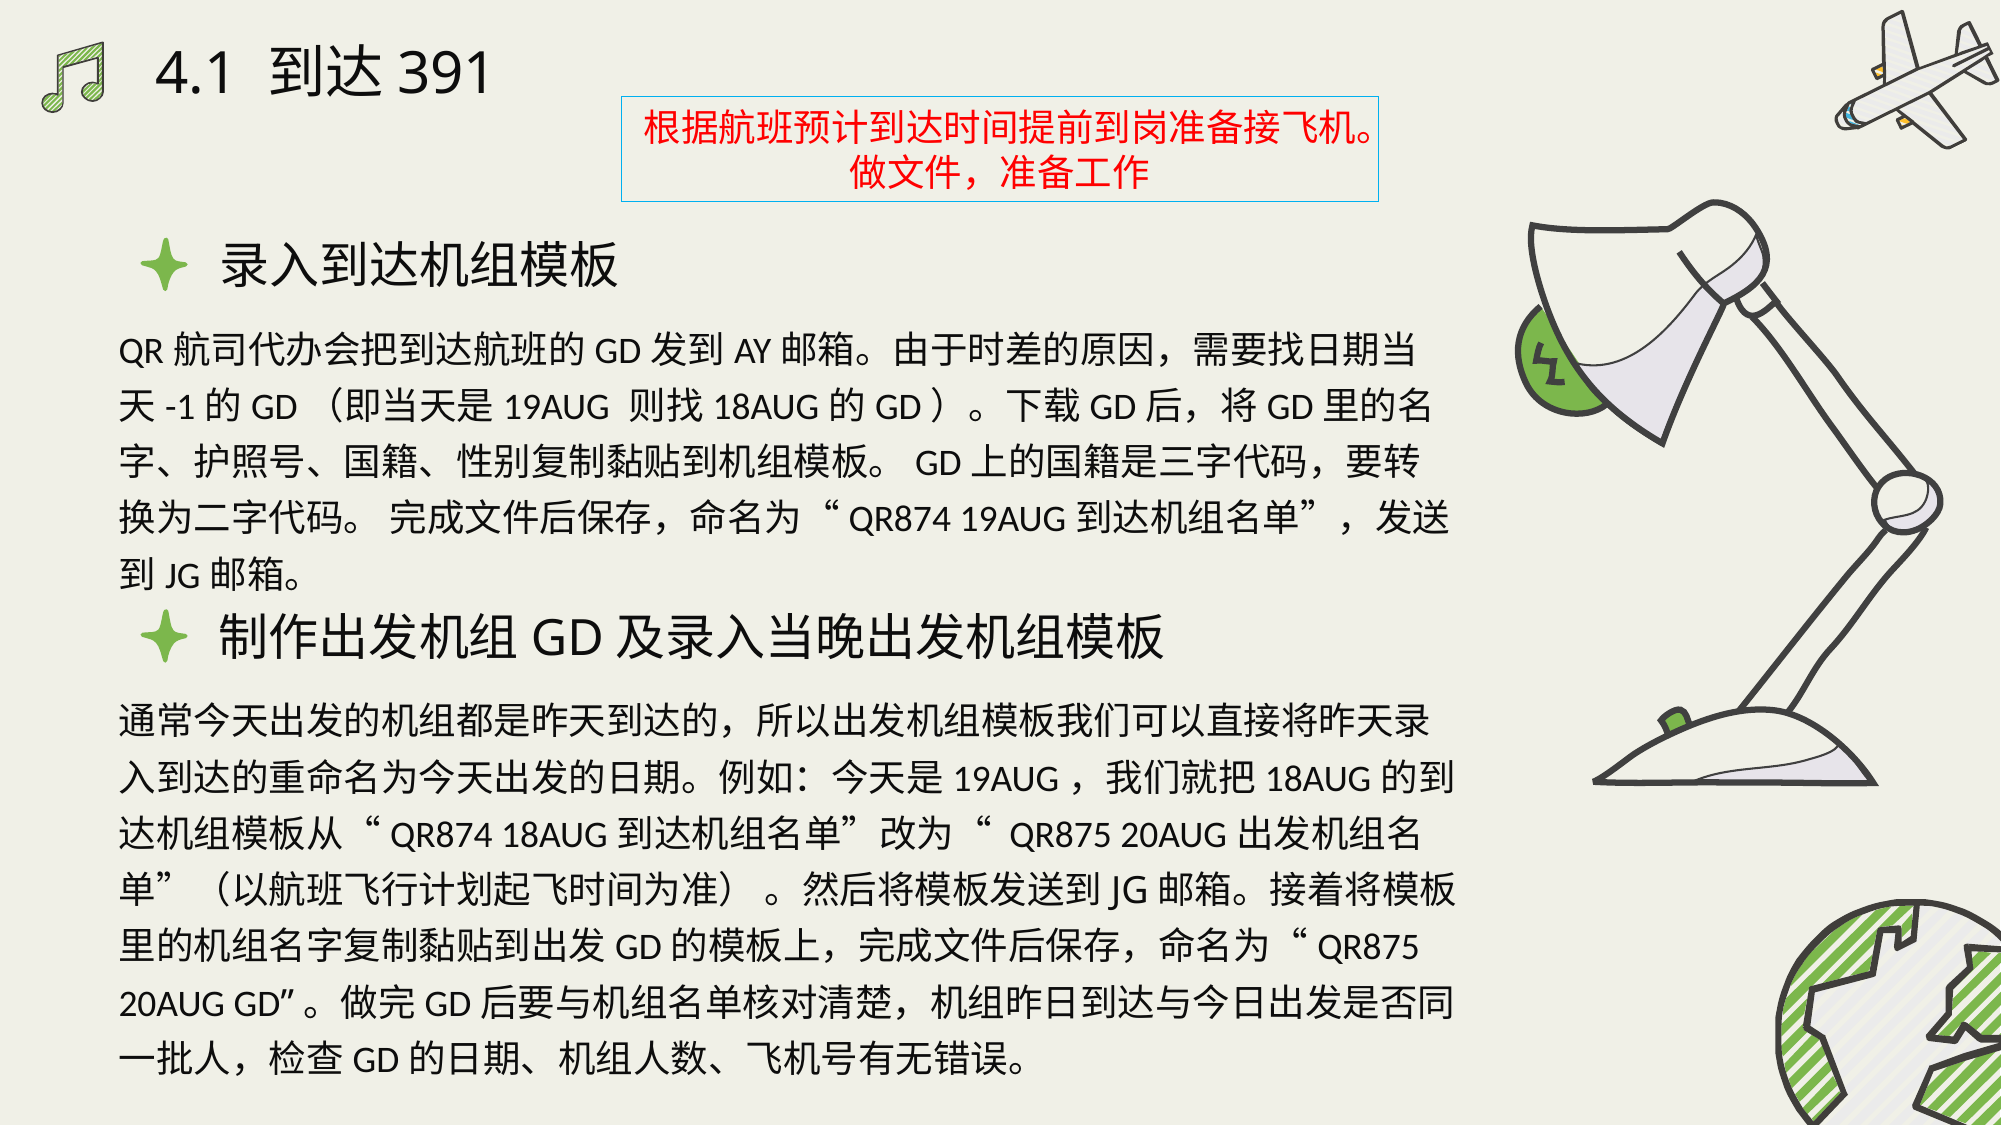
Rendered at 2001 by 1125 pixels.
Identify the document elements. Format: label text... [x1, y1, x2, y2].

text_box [41, 41, 104, 114]
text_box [103, 598, 1474, 1092]
text_box 4.1 到达391 [141, 27, 513, 113]
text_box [103, 226, 1472, 550]
picture [1839, 0, 1987, 172]
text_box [1517, 202, 1942, 784]
picture [1775, 899, 2000, 1125]
text_box 根据航班预计到达时间提前到岗准备接飞机。 做文件，准备工作 [621, 96, 1379, 202]
